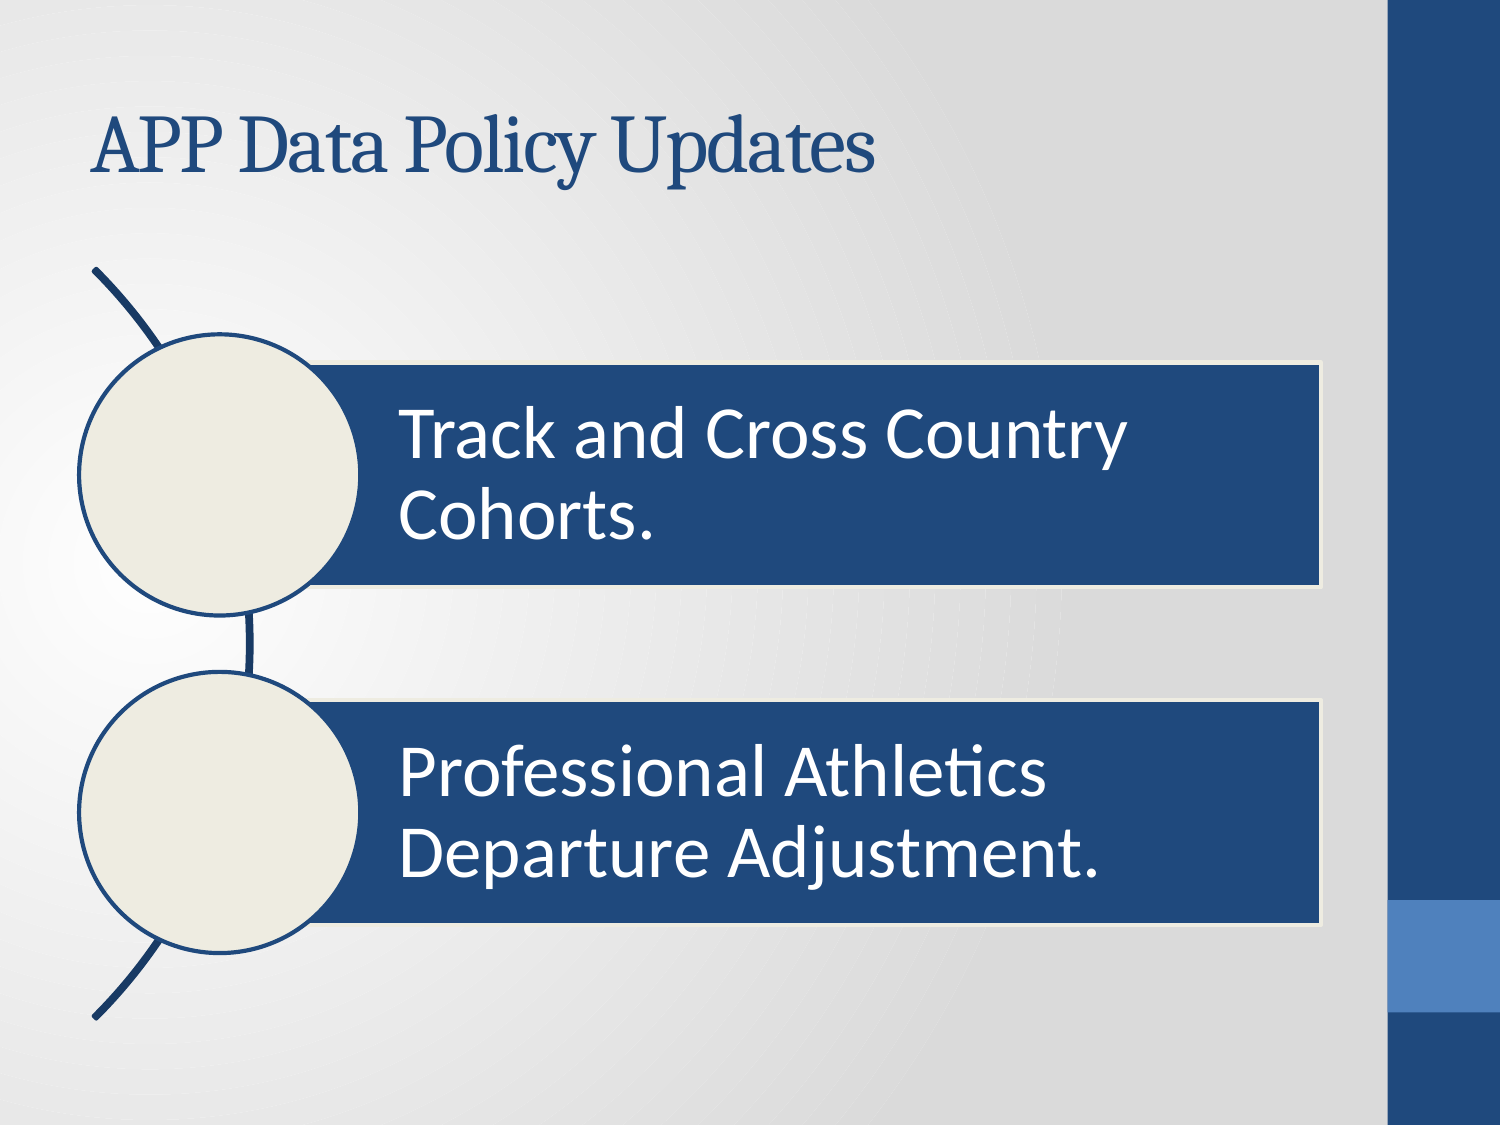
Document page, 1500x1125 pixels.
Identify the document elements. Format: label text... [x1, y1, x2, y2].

title APP Data Policy Updates [75, 45, 1325, 233]
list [74, 249, 1326, 1038]
